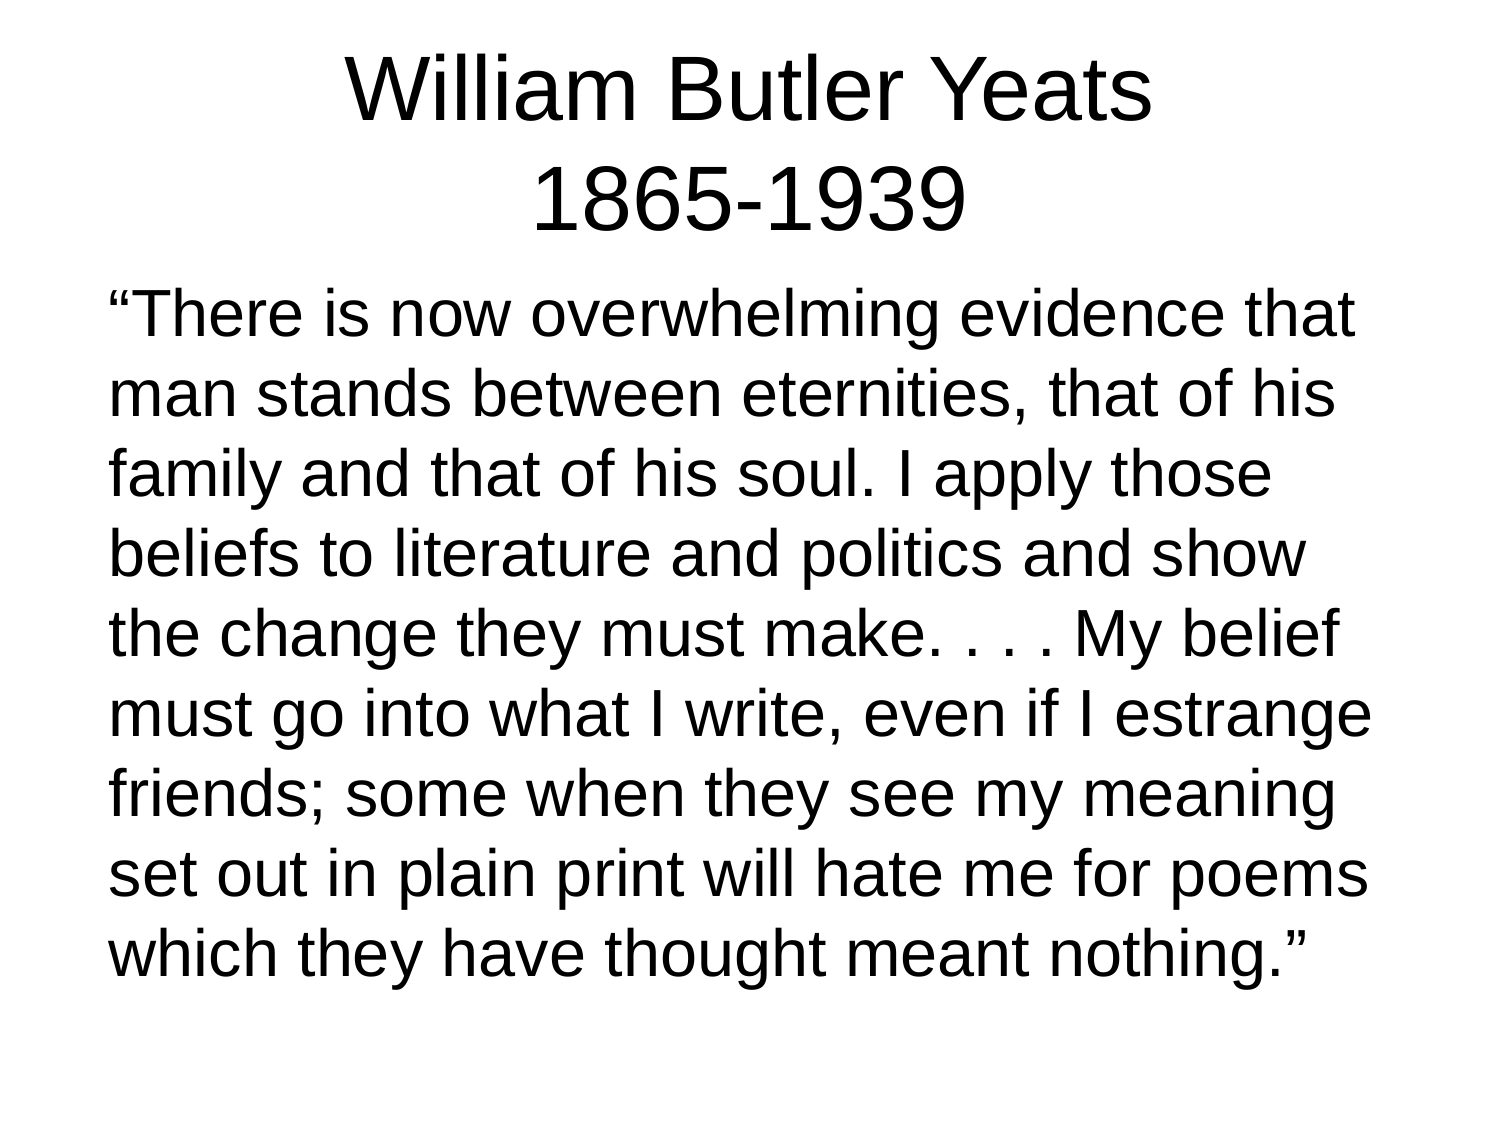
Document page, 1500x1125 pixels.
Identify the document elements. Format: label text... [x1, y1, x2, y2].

title William Butler Yeats 1865-1939 [75, 45, 1425, 233]
list “There is now overwhelming evidence that man stands between eternities, that of his family and that of his soul. I apply those beliefs to literature and politics and show the change they must make. . . . My belief must go into what I write, even if I estrange friends; some when they see my meaning set out in plain print will hate me for poems which they have thought meant nothing.” [75, 262, 1425, 1005]
